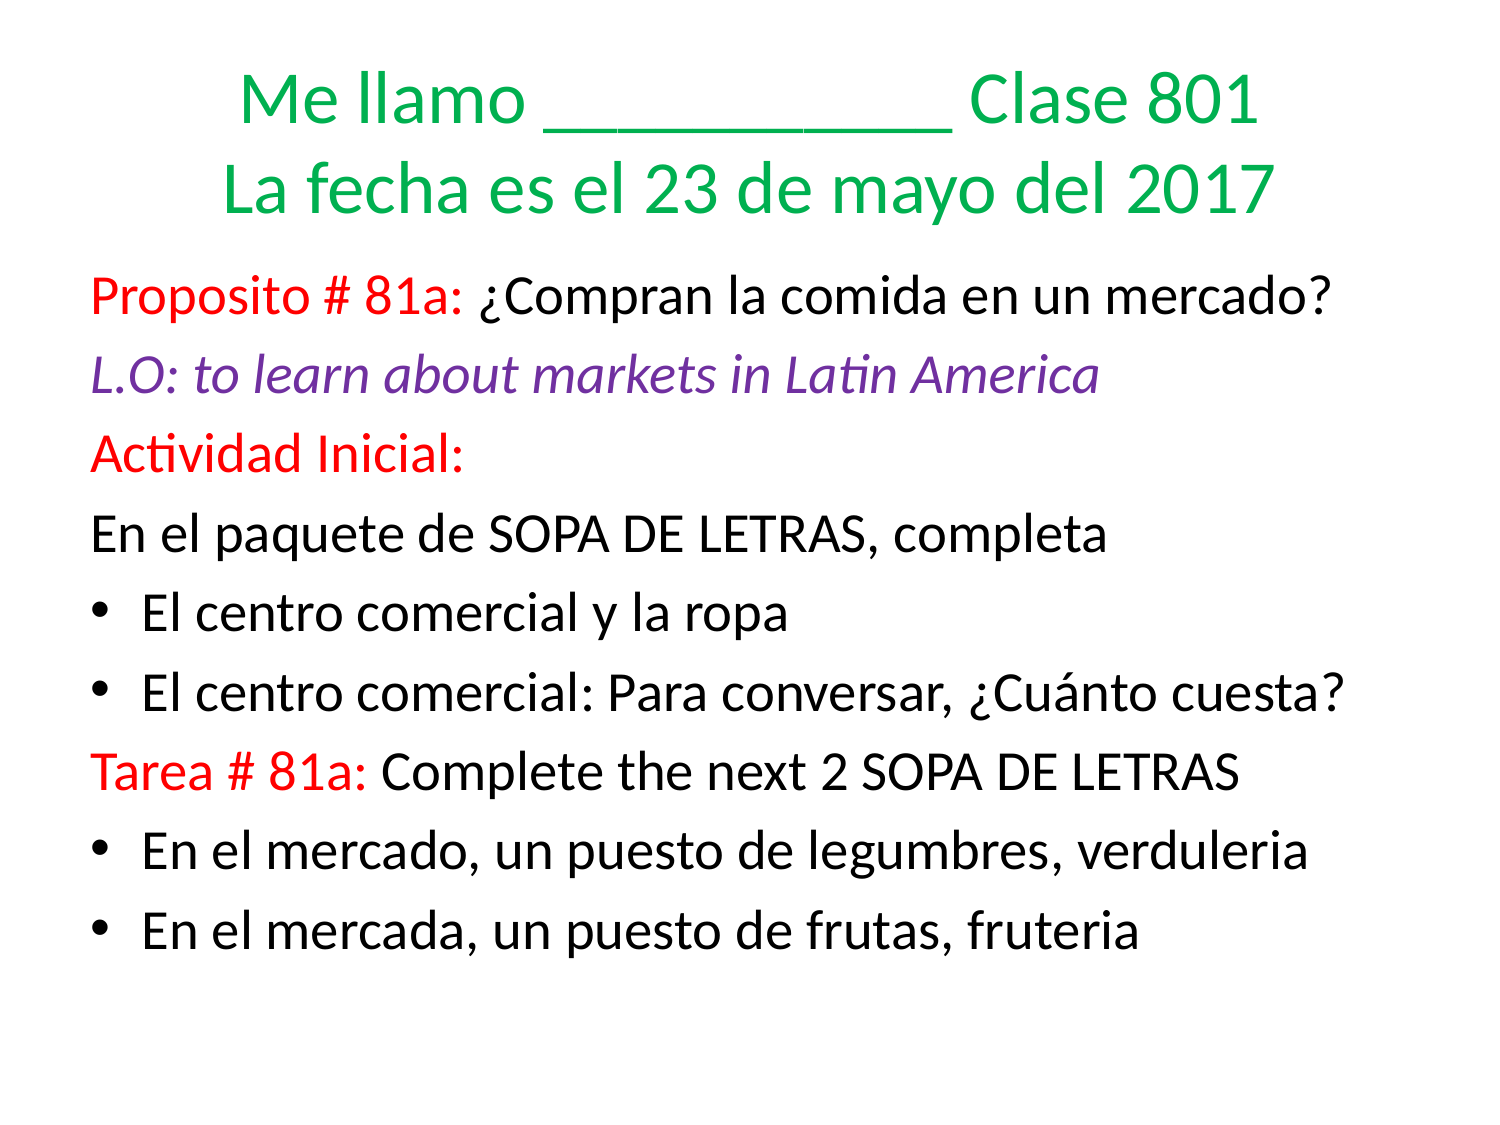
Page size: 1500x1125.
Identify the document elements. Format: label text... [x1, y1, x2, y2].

title Me llamo ___________ Clase 801 La fecha es el 23 de mayo del 2017 [75, 45, 1425, 233]
list Proposito # 81a: ¿Compran la comida en un mercado? L.O: to learn about markets in Latin America Actividad Inicial: En el paquete de SOPA DE LETRAS, completa El centro comercial y la ropa El centro comercial: Para conversar, ¿Cuánto cuesta? Tarea # 81a: Complete the next 2 SOPA DE LETRAS En el mercado, un puesto de legumbres, verduleria En el mercada, un puesto de frutas, fruteria [75, 249, 1425, 1113]
